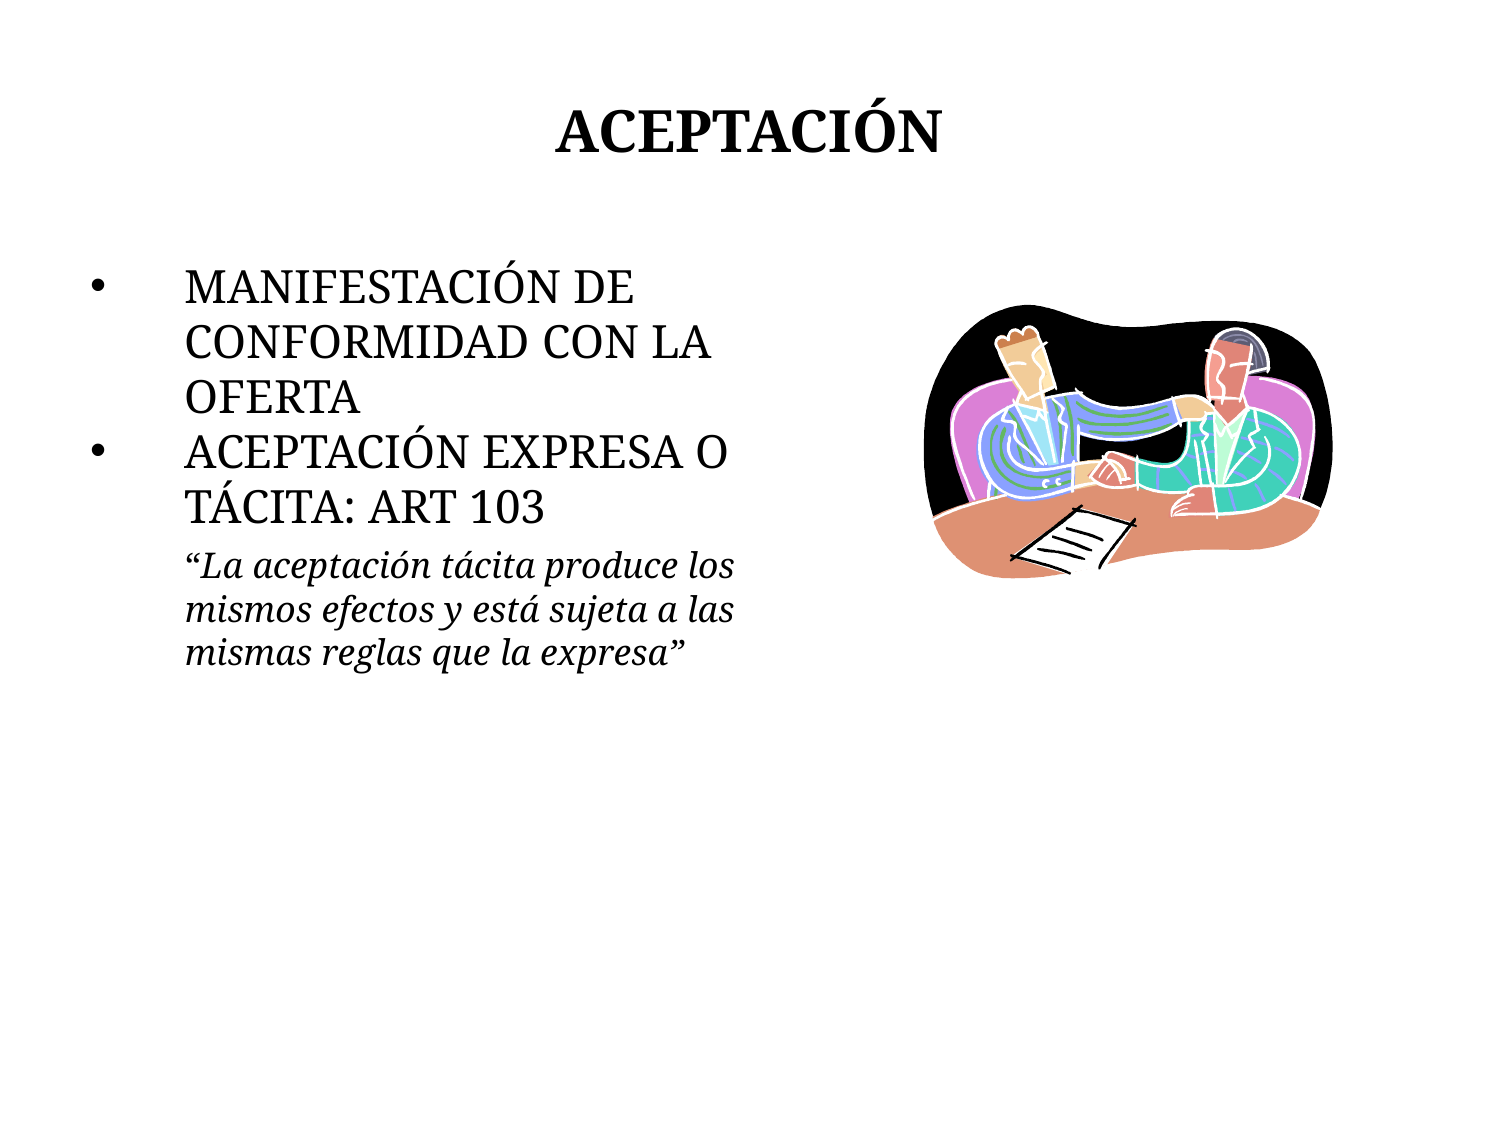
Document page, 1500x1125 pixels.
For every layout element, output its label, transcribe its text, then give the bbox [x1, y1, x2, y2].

list MANIFESTACIÓN DE CONFORMIDAD CON LA OFERTA ACEPTACIÓN EXPRESA O TÁCITA: ART 103 “La aceptación tácita produce los mismos efectos y está sujeta a las mismas reglas que la expresa” [75, 249, 875, 1025]
picture [918, 299, 1338, 584]
title ACEPTACIÓN [75, 45, 1425, 213]
